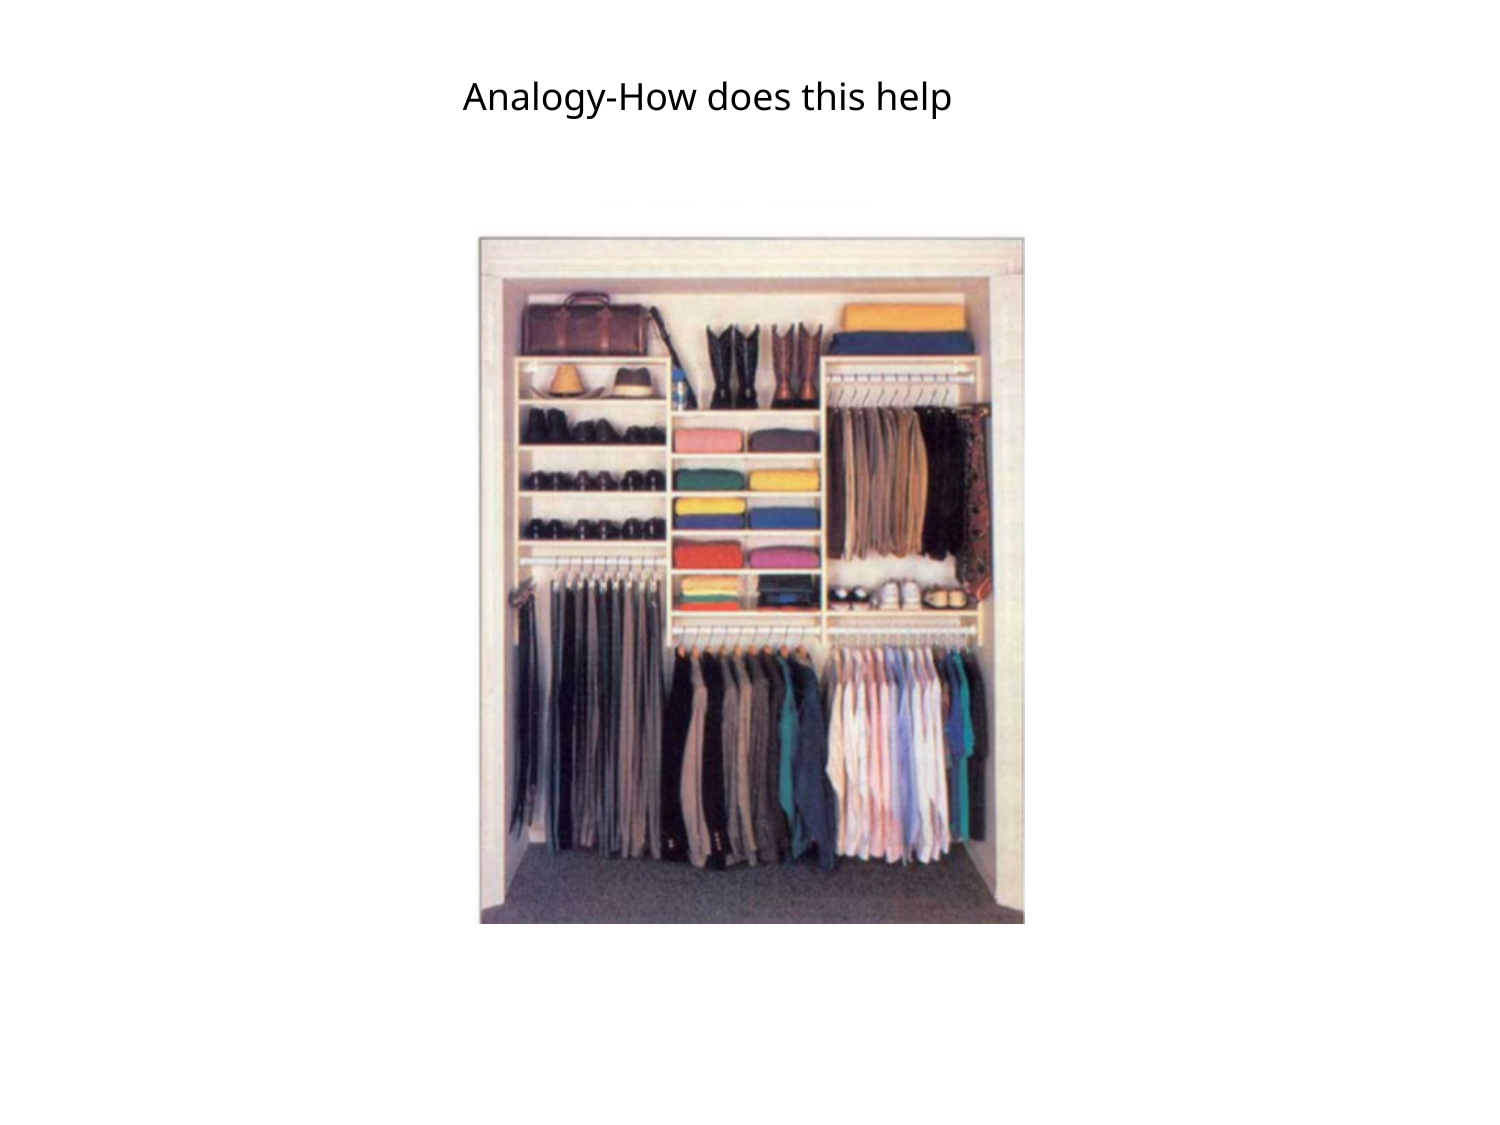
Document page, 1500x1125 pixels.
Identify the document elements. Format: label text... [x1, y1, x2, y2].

picture [474, 201, 1026, 924]
text_box Analogy-How does this help [448, 65, 1133, 125]
